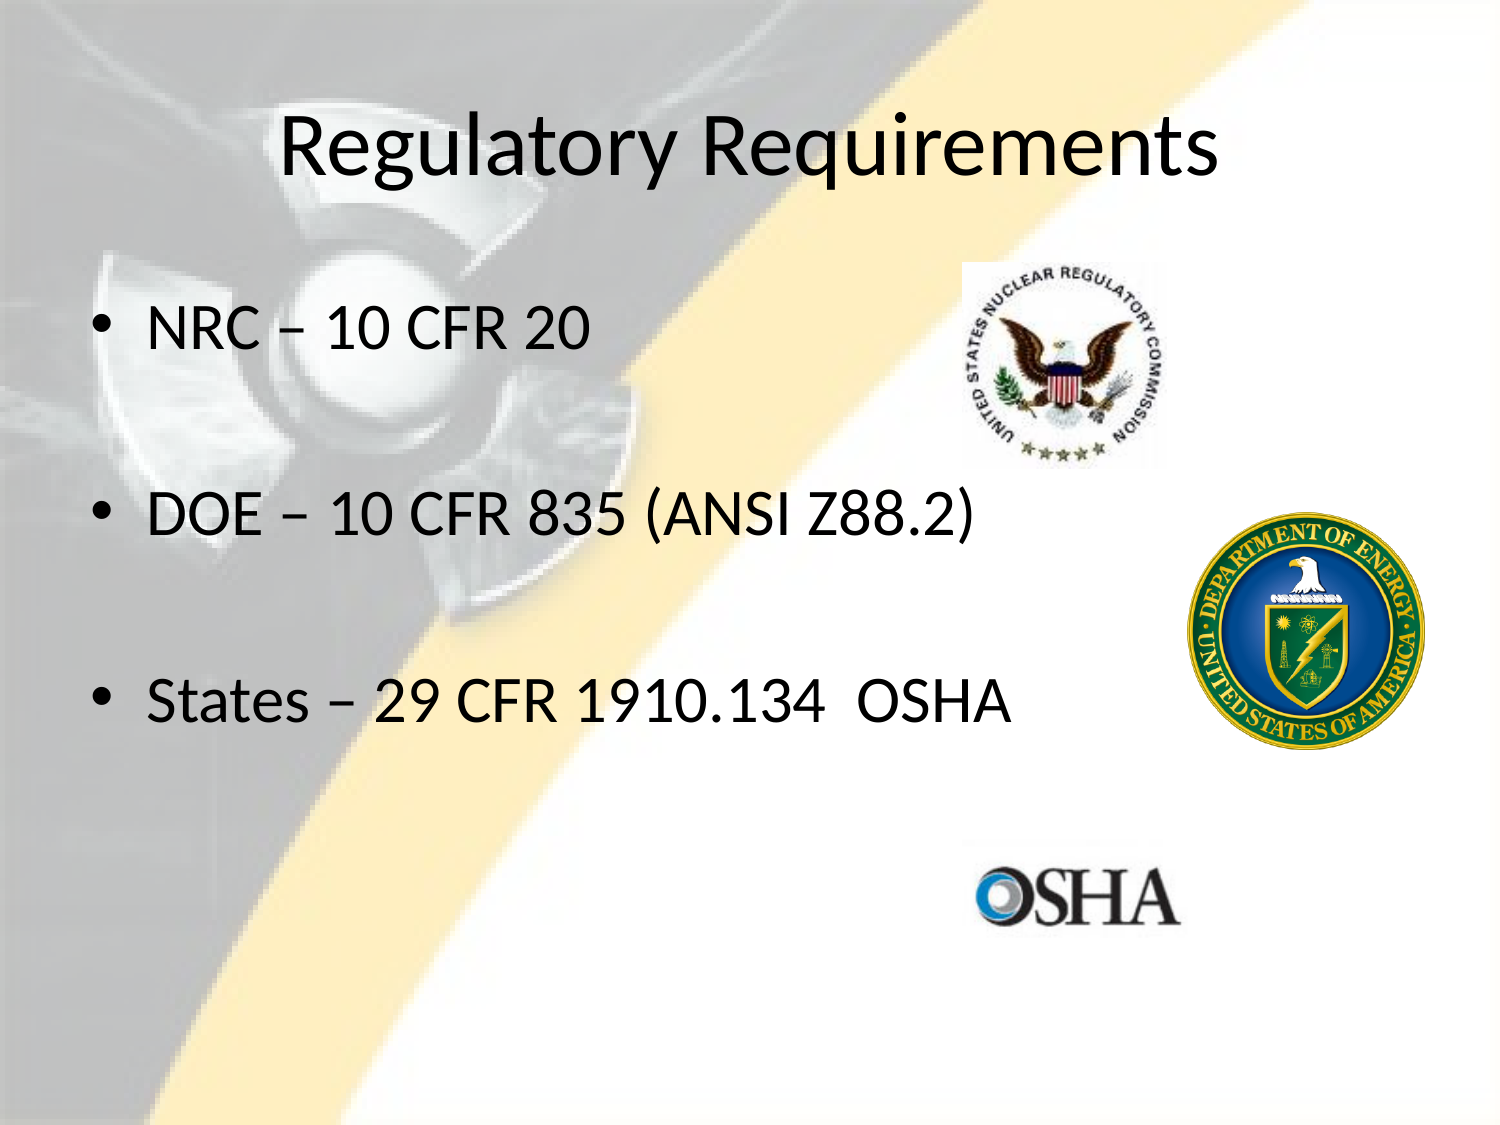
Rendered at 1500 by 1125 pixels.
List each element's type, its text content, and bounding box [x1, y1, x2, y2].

picture [962, 262, 1168, 469]
list NRC – 10 CFR 20 DOE – 10 CFR 835 (ANSI Z88.2) States – 29 CFR 1910.134 OSHA [75, 275, 1413, 950]
title Regulatory Requirements [75, 45, 1425, 233]
picture [1187, 512, 1426, 751]
picture [962, 837, 1198, 960]
